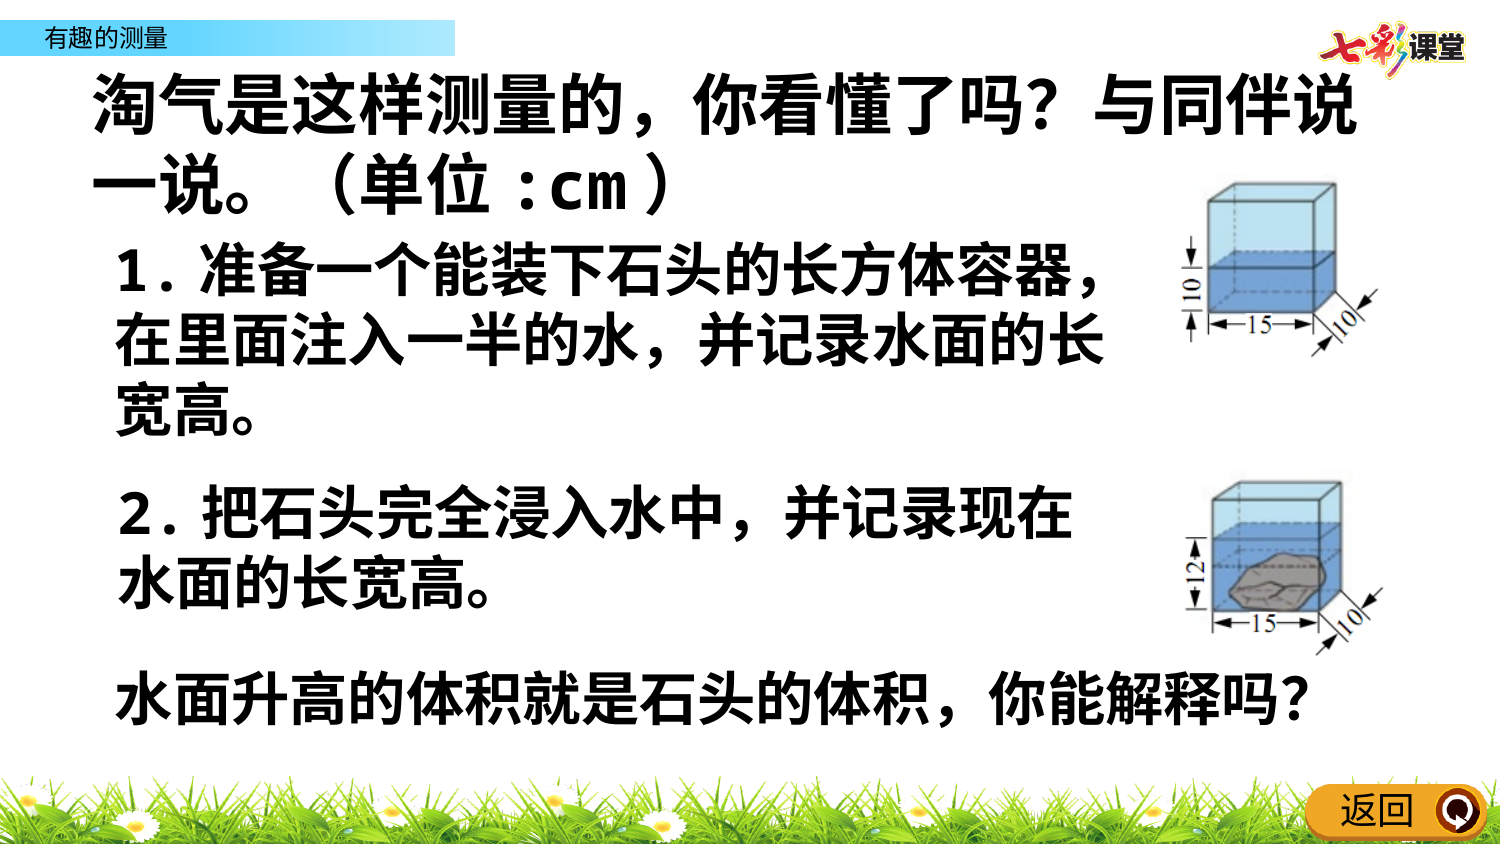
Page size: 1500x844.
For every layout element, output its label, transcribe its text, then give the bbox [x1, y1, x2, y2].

picture [1175, 468, 1387, 666]
text_box 淘气是这样测量的，你看懂了吗？与同伴说一说。（单位:cm） [76, 55, 1386, 231]
text_box 2.把石头完全浸入水中，并记录现在水面的长宽高。 [102, 469, 1128, 624]
text_box 1.准备一个能装下石头的长方体容器，在里面注入一半的水，并记录水面的长宽高。 [100, 225, 1164, 451]
text_box 水面升高的体积就是石头的体积，你能解释吗？ [100, 654, 1341, 740]
picture [1174, 173, 1387, 365]
picture [0, 776, 1500, 844]
picture [1316, 20, 1468, 80]
